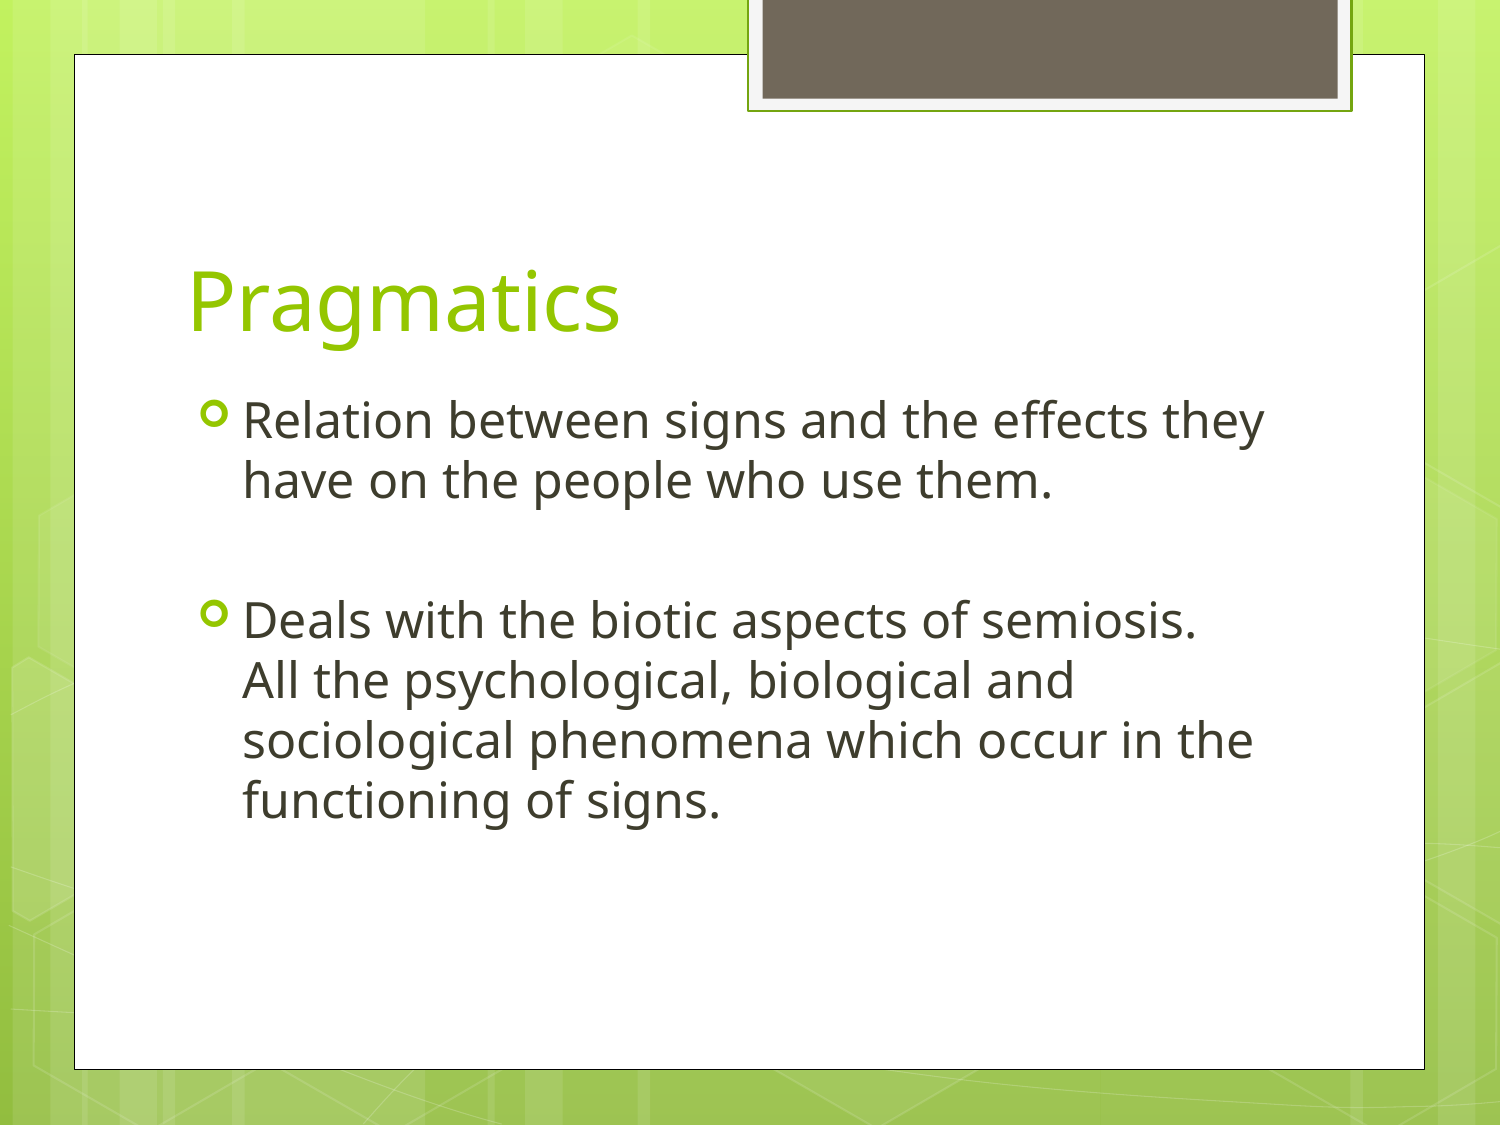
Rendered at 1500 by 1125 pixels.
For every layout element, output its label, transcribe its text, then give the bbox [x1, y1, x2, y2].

title Pragmatics [171, 168, 1324, 357]
list Relation between signs and the effects they have on the people who use them. Deals with the biotic aspects of semiosis. All the psychological, biological and sociological phenomena which occur in the functioning of signs. [171, 381, 1283, 957]
